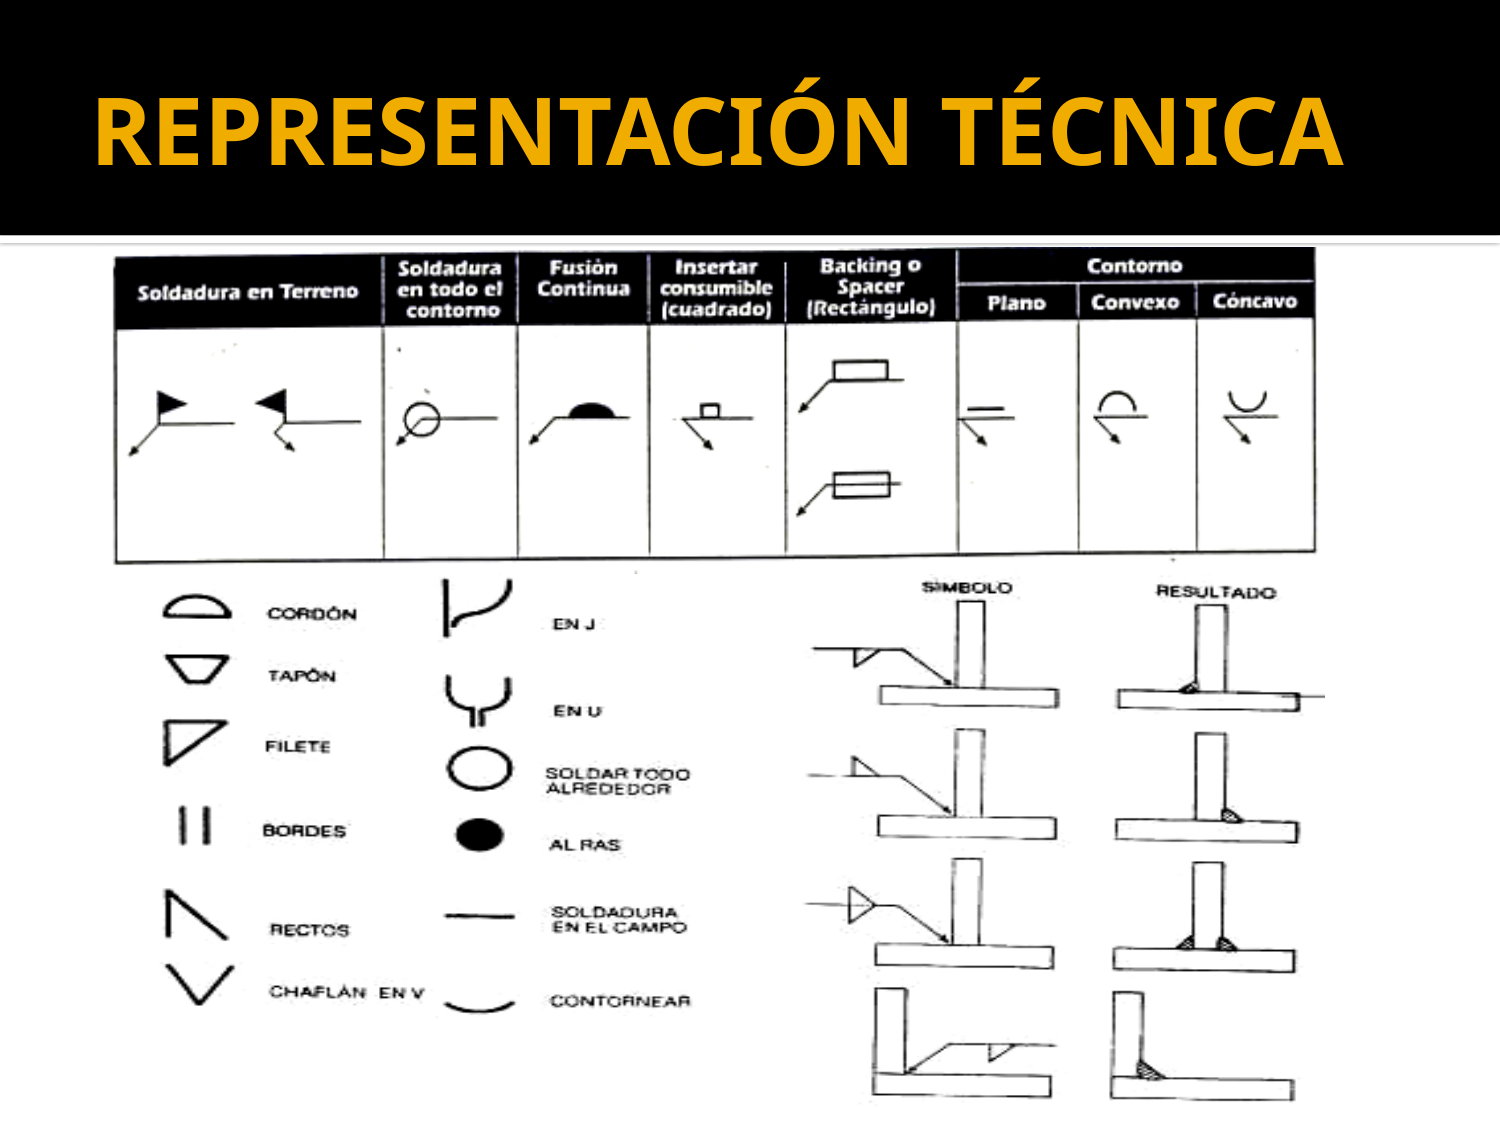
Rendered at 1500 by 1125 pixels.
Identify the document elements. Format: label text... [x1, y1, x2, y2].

picture [102, 247, 1336, 1112]
title REPRESENTACIÓN TÉCNICA [75, 25, 1425, 231]
